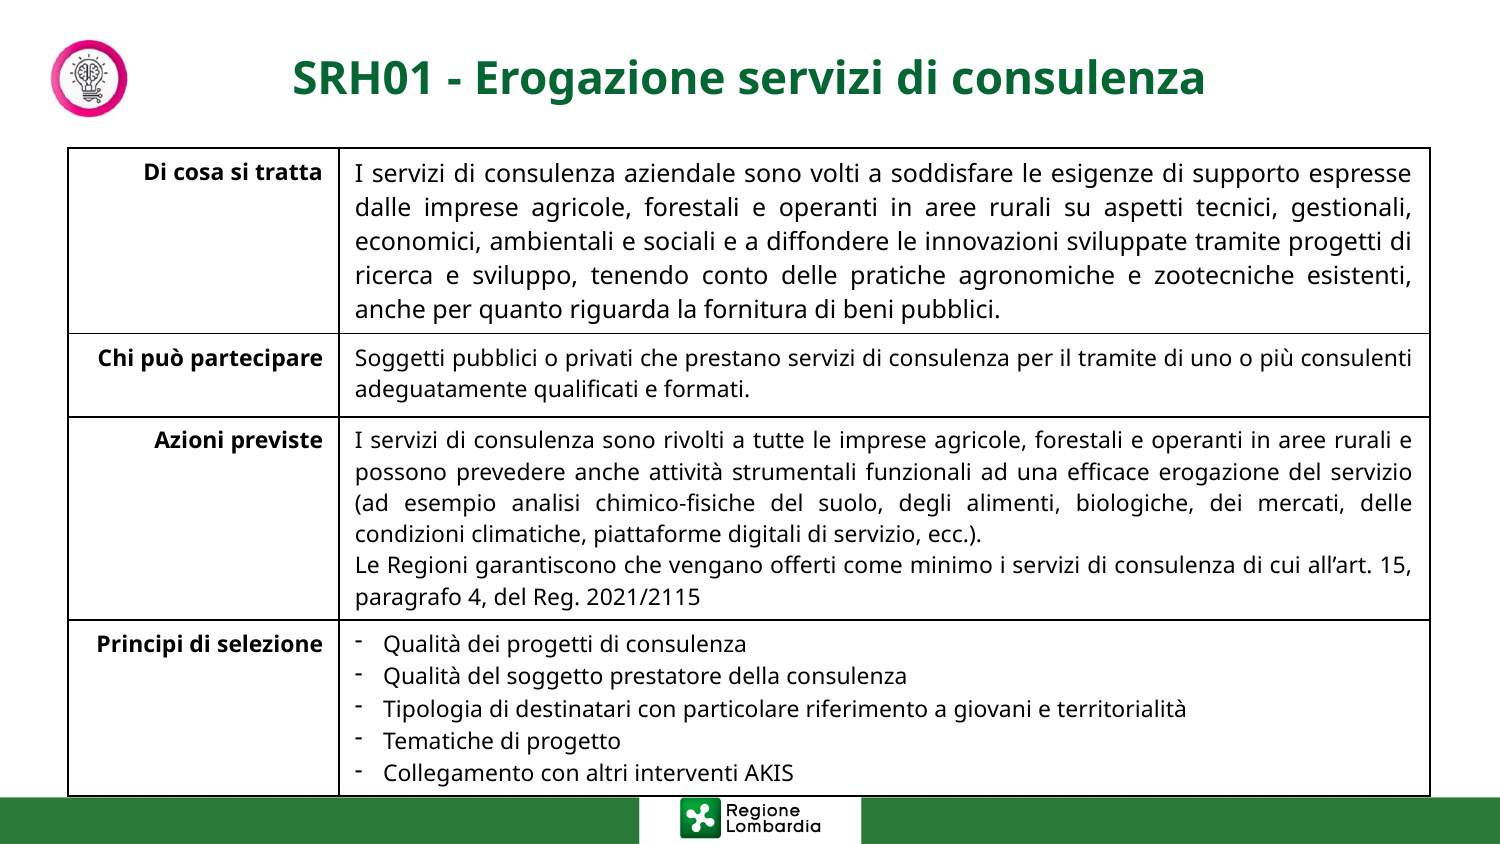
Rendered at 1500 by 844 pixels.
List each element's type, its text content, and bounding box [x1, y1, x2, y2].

table_header Di cosa si tratta [69, 149, 338, 333]
table_header I servizi di consulenza aziendale sono volti a soddisfare le esigenze di supporto espresse dalle imprese agricole, forestali e operanti in aree rurali su aspetti tecnici, gestionali, economici, ambientali e sociali e a diffondere le innovazioni sviluppate tramite progetti di ricerca e sviluppo, tenendo conto delle pratiche agronomiche e zootecniche esistenti, anche per quanto riguarda la fornitura di beni pubblici. [340, 149, 1429, 333]
table_cell Chi può partecipare [69, 334, 338, 416]
text_box SRH01 - Erogazione servizi di consulenza [112, 22, 1388, 131]
table_cell Qualità dei progetti di consulenza Qualità del soggetto prestatore della consulenza Tipologia di destinatari con particolare riferimento a giovani e territorialità Tematiche di progetto Collegamento con altri interventi AKIS [340, 621, 1429, 795]
table_cell Principi di selezione [69, 621, 338, 795]
picture [0, 0, 1500, 844]
table_cell Soggetti pubblici o privati che prestano servizi di consulenza per il tramite di uno o più consulenti adeguatamente qualificati e formati. [340, 334, 1429, 416]
table_cell I servizi di consulenza sono rivolti a tutte le imprese agricole, forestali e operanti in aree rurali e possono prevedere anche attività strumentali funzionali ad una efficace erogazione del servizio (ad esempio analisi chimico-fisiche del suolo, degli alimenti, biologiche, dei mercati, delle condizioni climatiche, piattaforme digitali di servizio, ecc.). Le Regioni garantiscono che vengano offerti come minimo i servizi di consulenza di cui all’art. 15, paragrafo 4, del Reg. 2021/2115 [340, 418, 1429, 619]
table_cell Azioni previste [69, 418, 338, 619]
